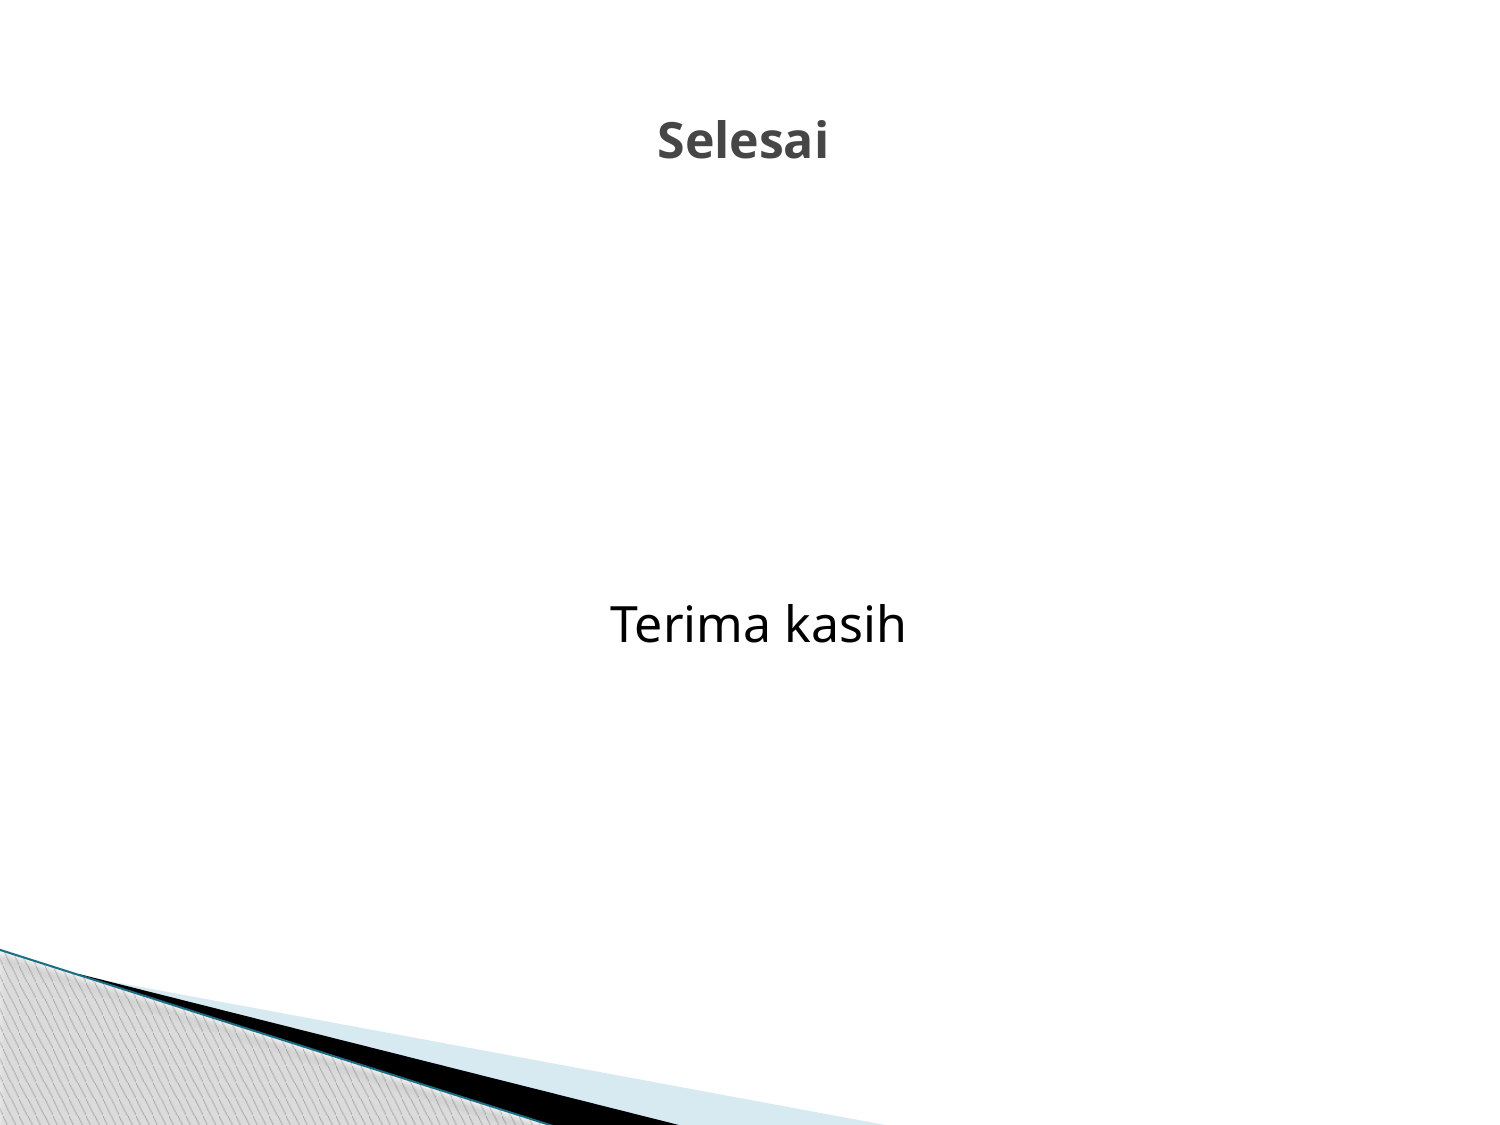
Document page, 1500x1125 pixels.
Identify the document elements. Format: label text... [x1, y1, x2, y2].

title Selesai [75, 45, 1425, 233]
list Terima kasih [75, 243, 1425, 986]
